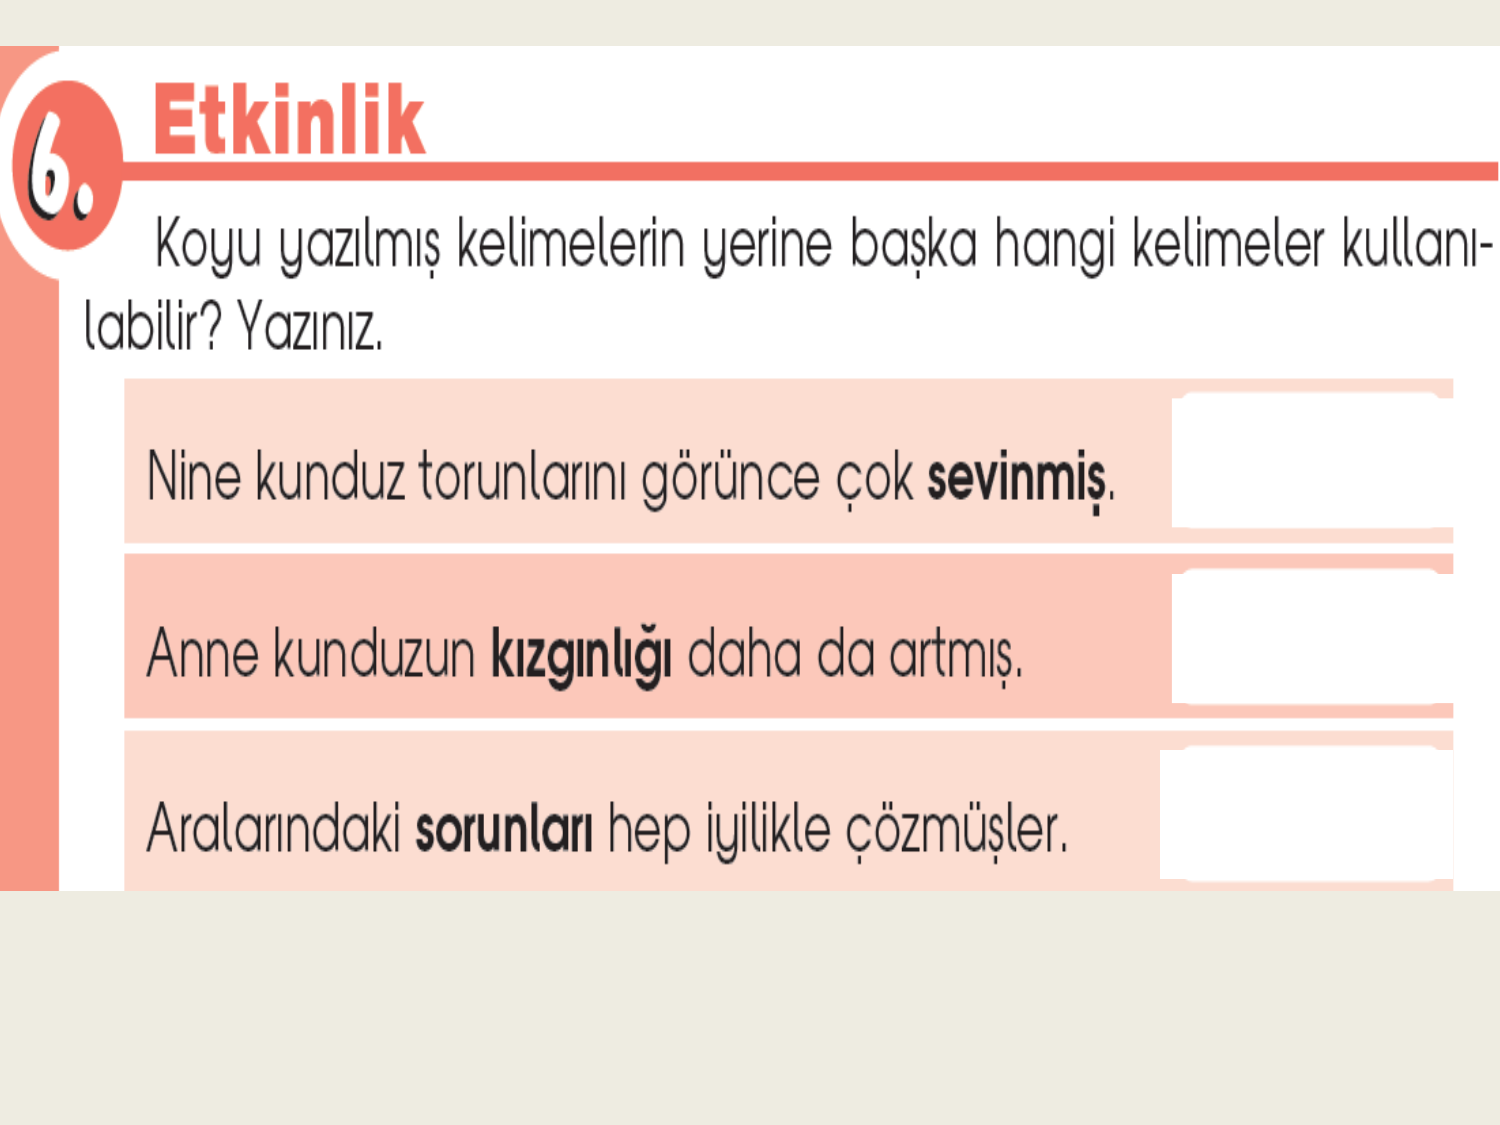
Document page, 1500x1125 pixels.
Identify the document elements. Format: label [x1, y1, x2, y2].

picture [0, 46, 1500, 891]
